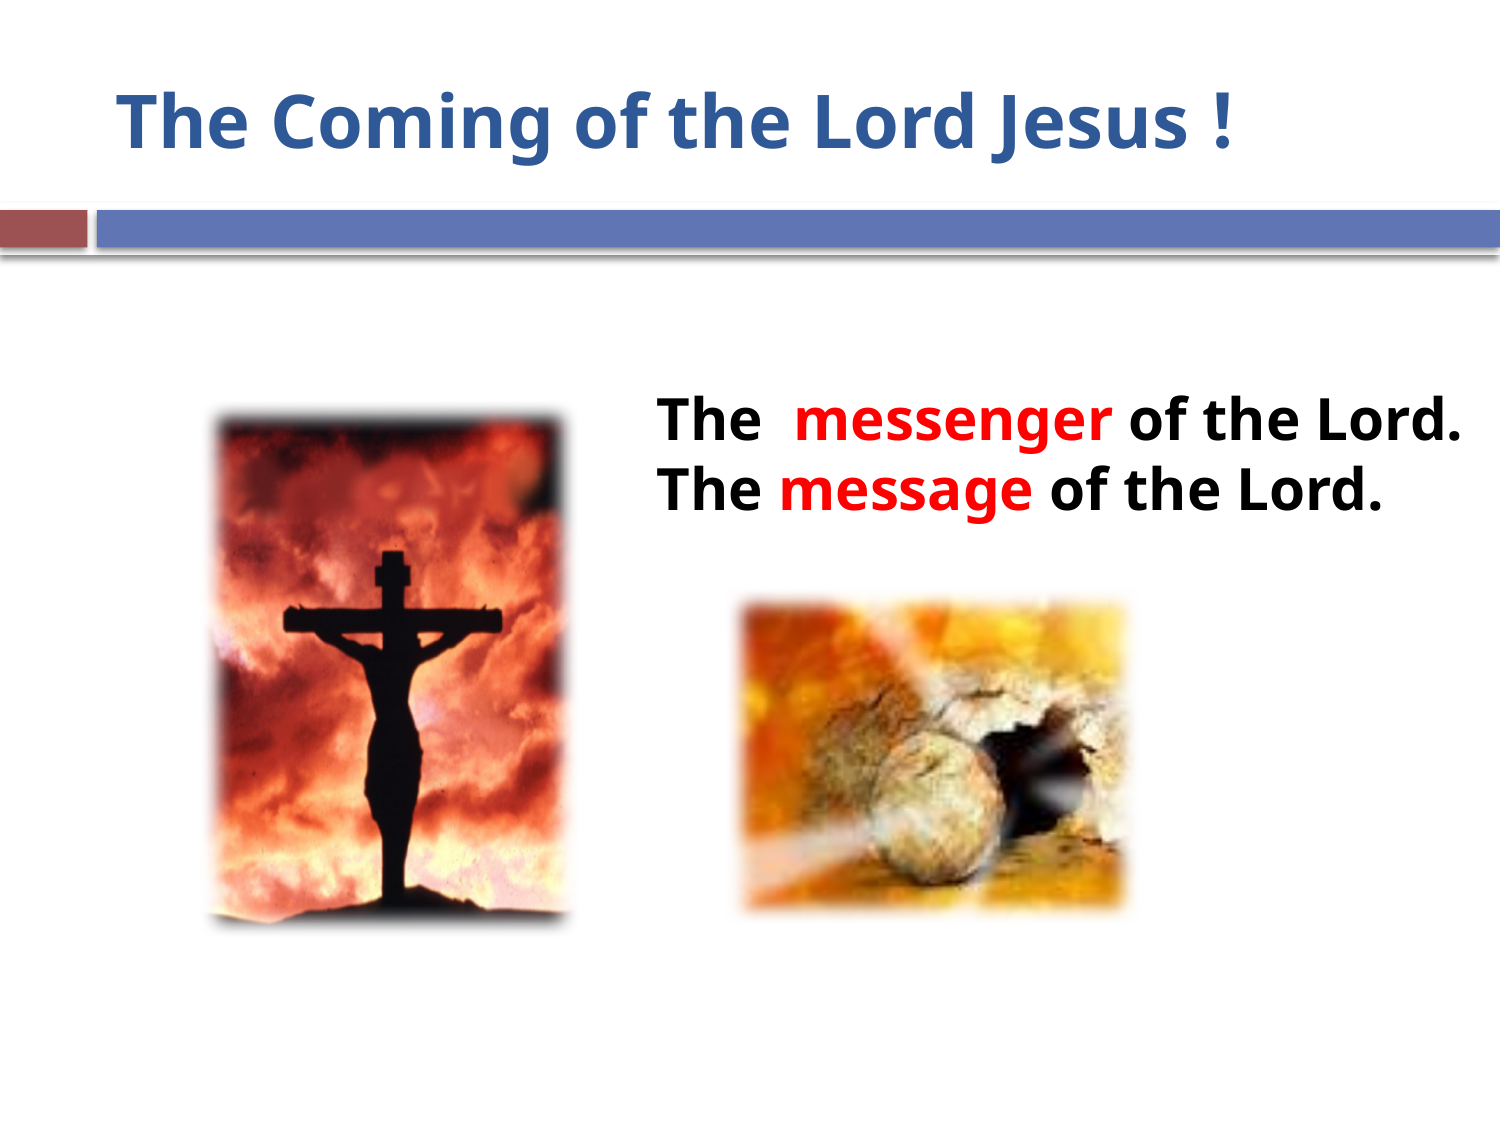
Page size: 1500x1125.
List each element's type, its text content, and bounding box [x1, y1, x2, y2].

text_box The messenger of the Lord. The message of the Lord. [641, 374, 1479, 530]
title The Coming of the Lord Jesus！ [100, 37, 1438, 200]
picture [724, 587, 1140, 926]
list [199, 399, 579, 938]
